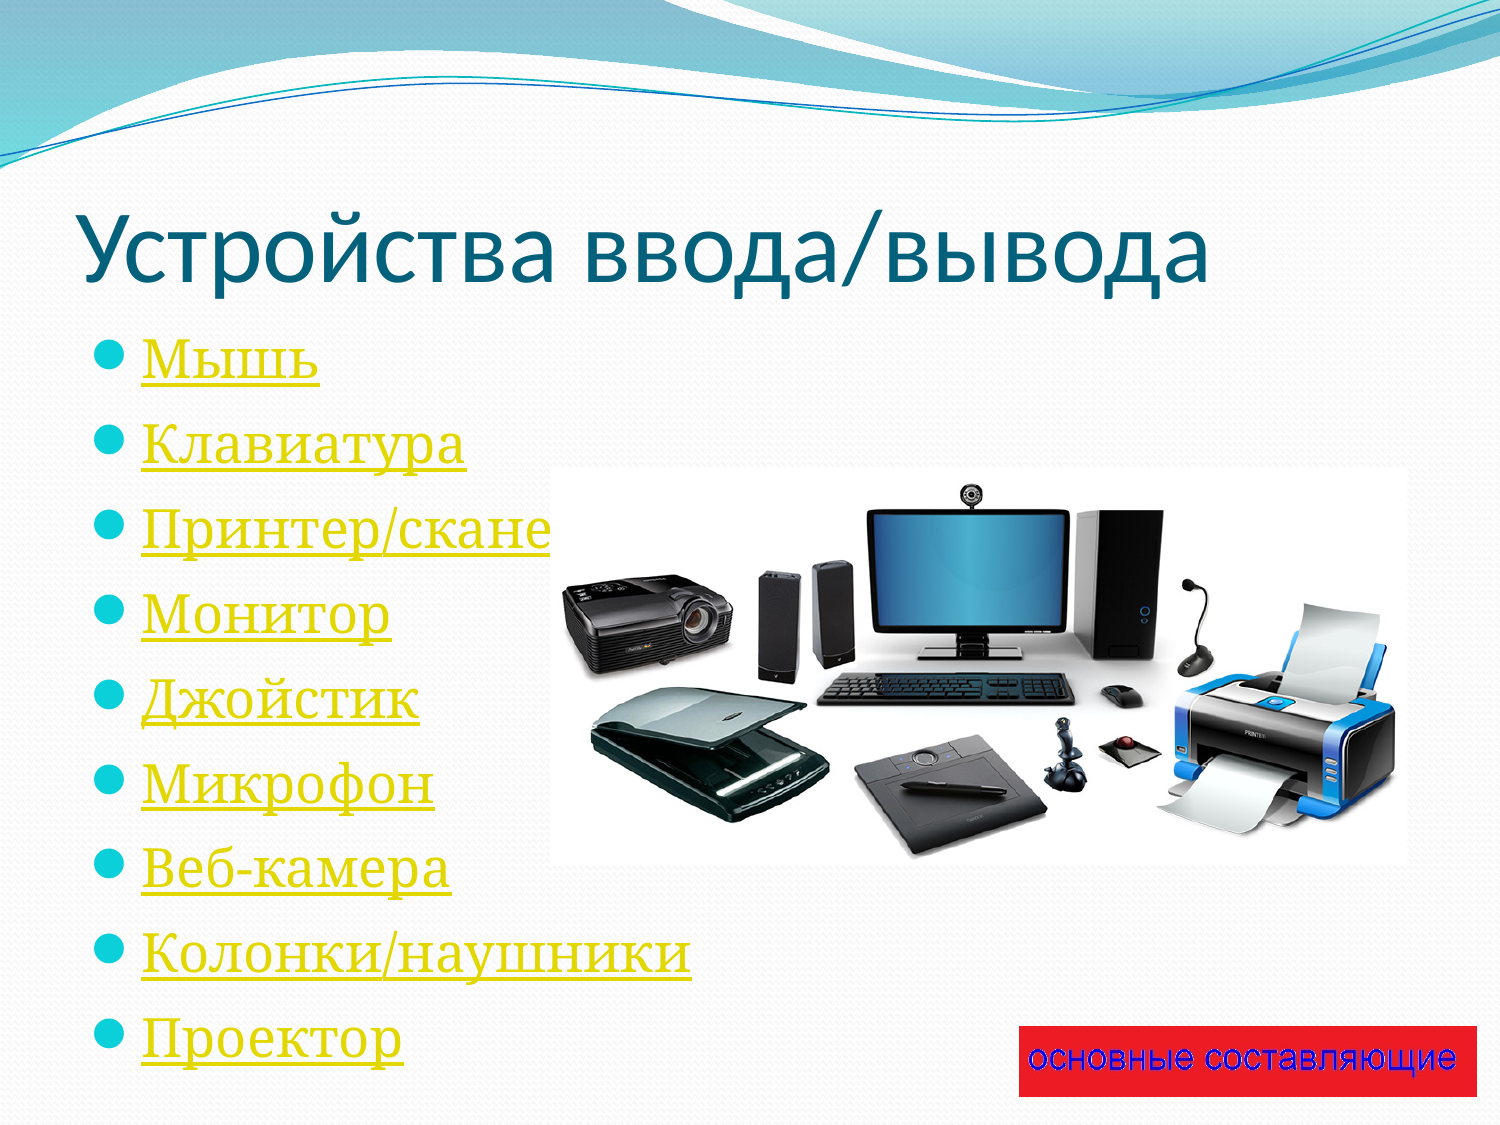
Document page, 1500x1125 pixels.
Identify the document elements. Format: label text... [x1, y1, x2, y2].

picture [550, 468, 1407, 864]
picture [1019, 1026, 1477, 1098]
list Мышь Клавиатура Принтер/сканер Монитор Джойстик Микрофон Веб-камера Колонки/наушники Проектор [75, 317, 1425, 1038]
title Устройства ввода/вывода [75, 115, 1425, 303]
